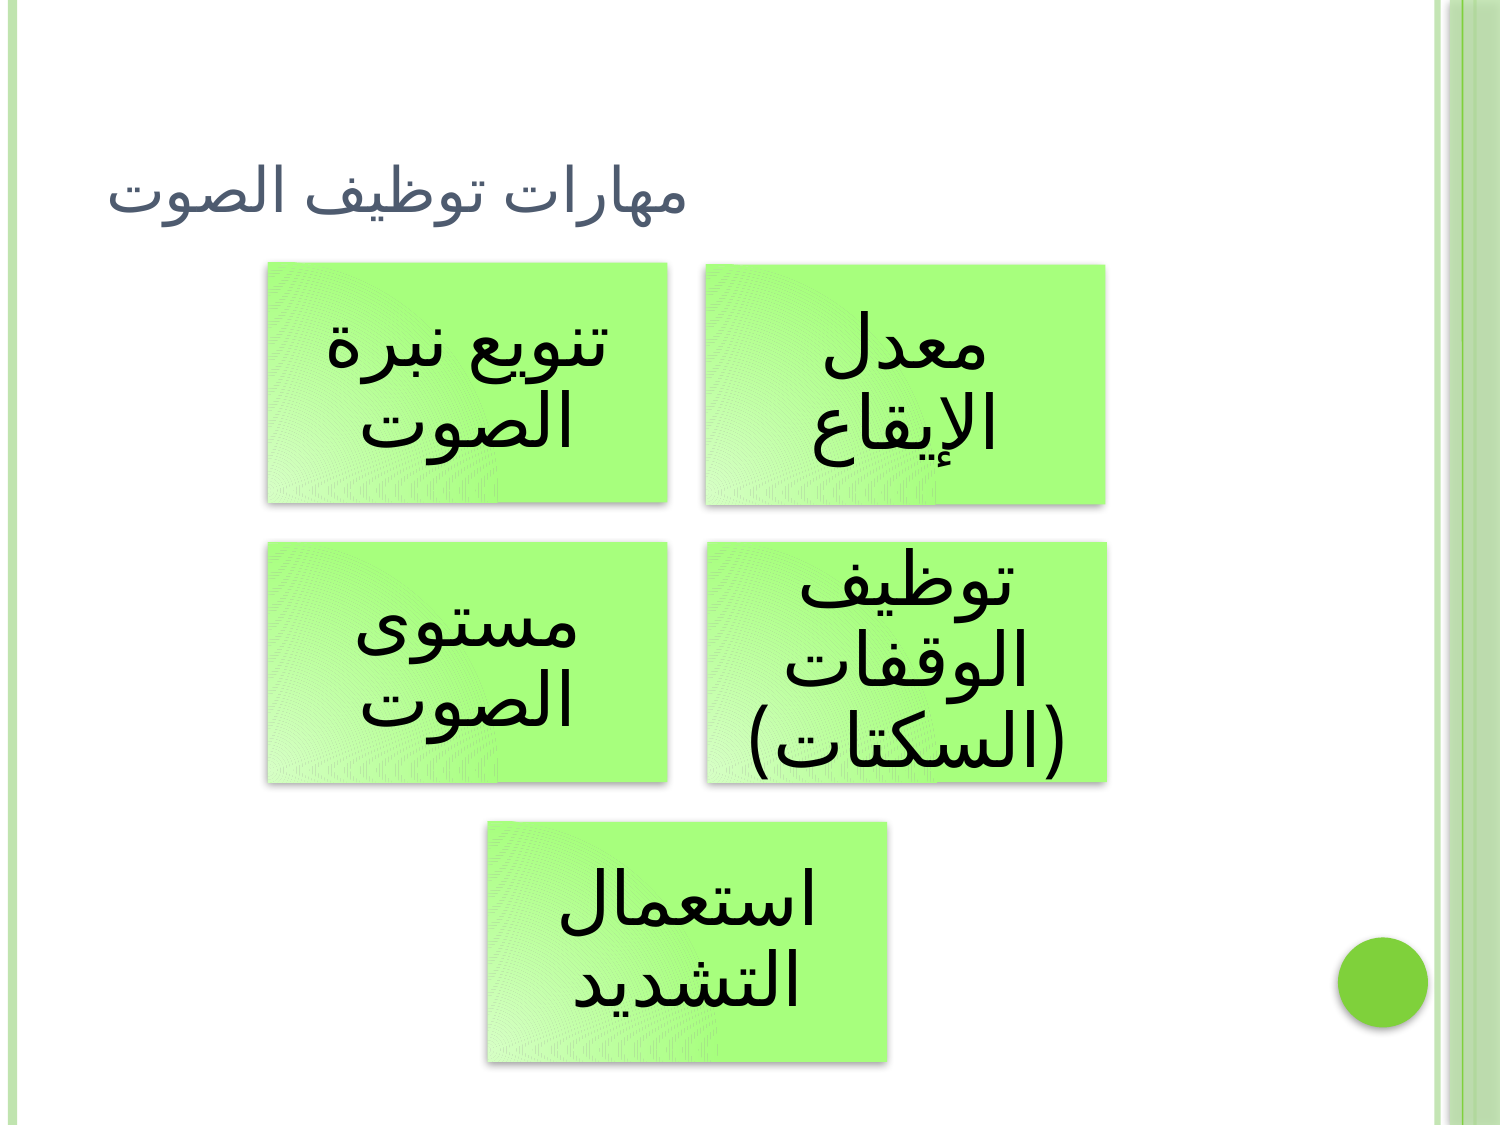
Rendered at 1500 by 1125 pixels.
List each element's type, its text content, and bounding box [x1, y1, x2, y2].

title مهارات توظيف الصوت [75, 45, 1300, 233]
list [74, 261, 1301, 1063]
